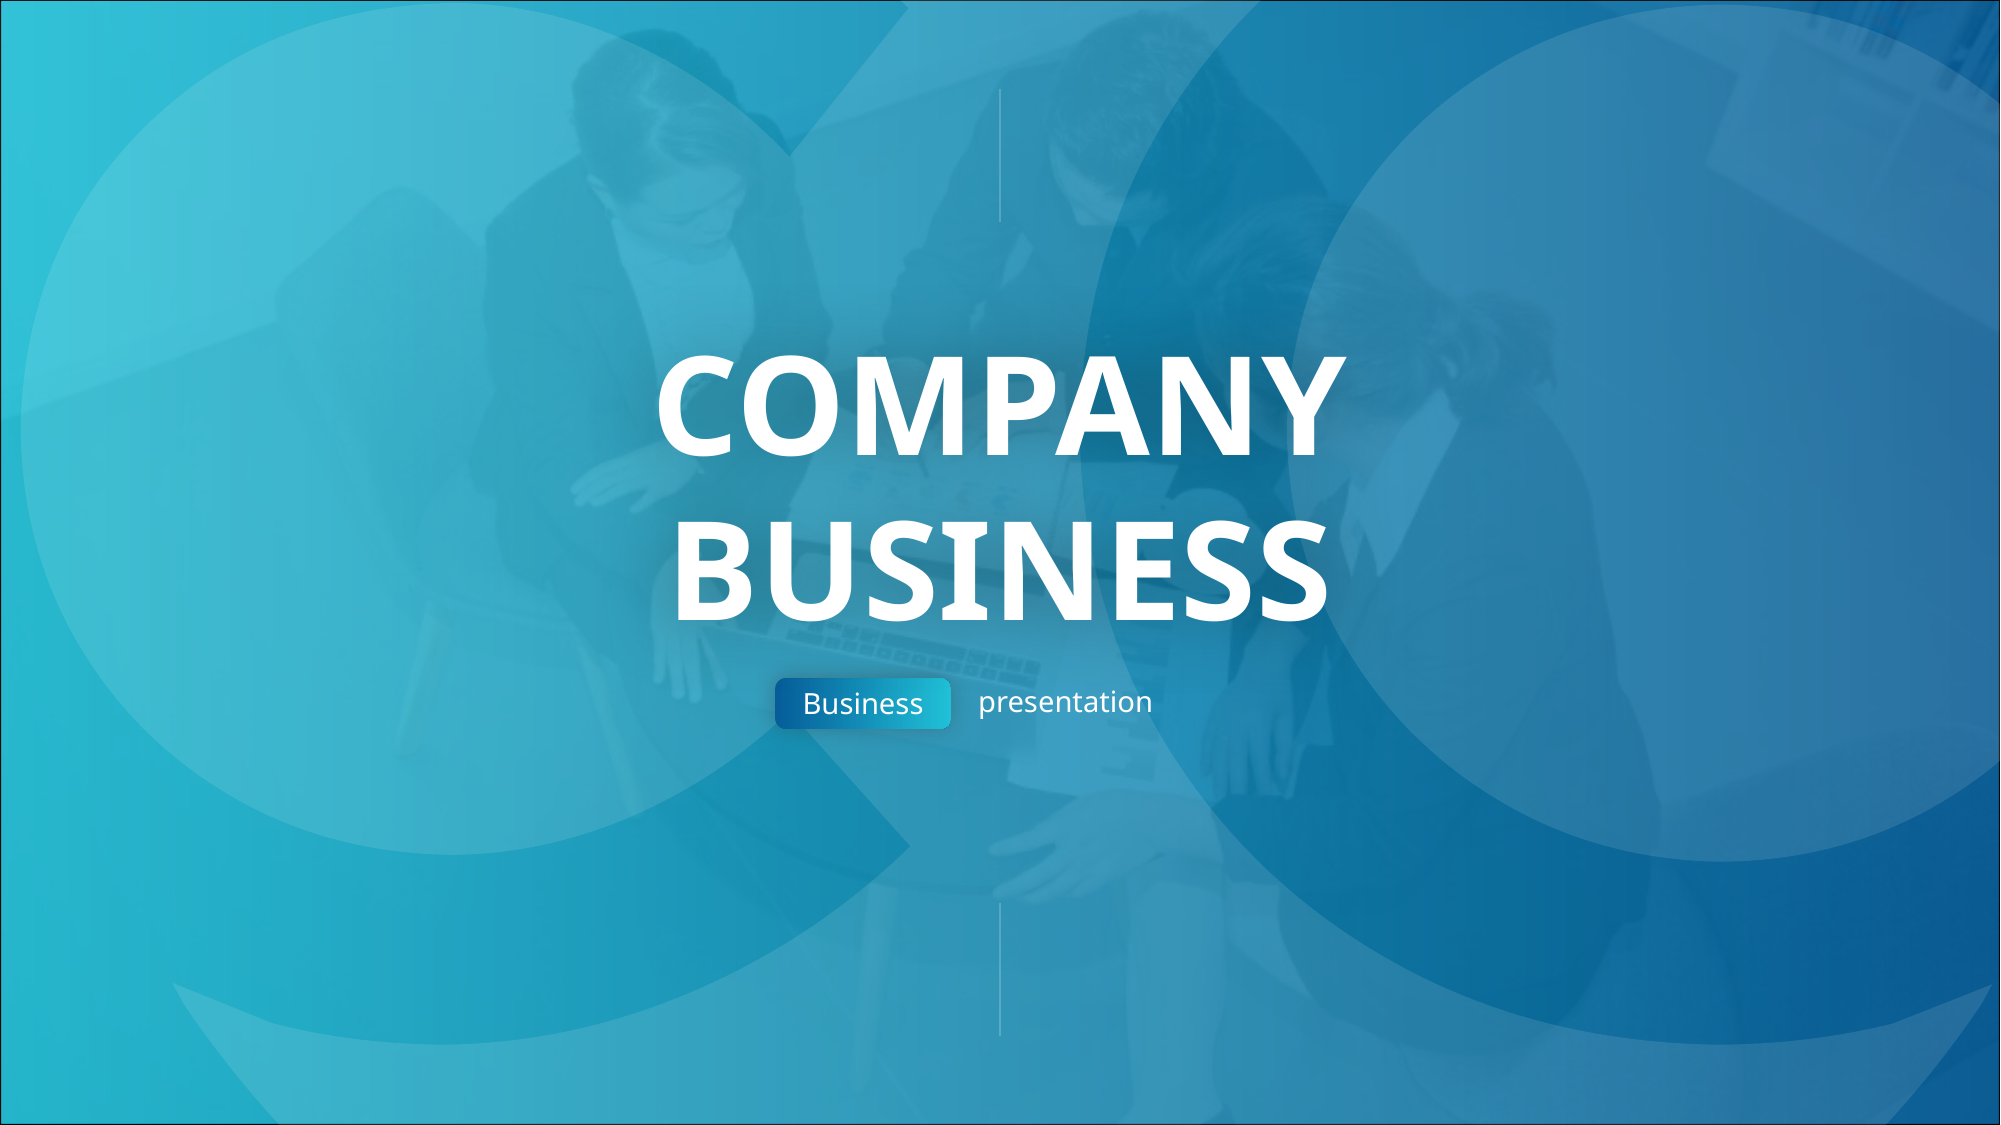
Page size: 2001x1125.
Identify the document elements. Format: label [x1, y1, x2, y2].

picture [0, 0, 2000, 1125]
text_box [775, 675, 1174, 729]
